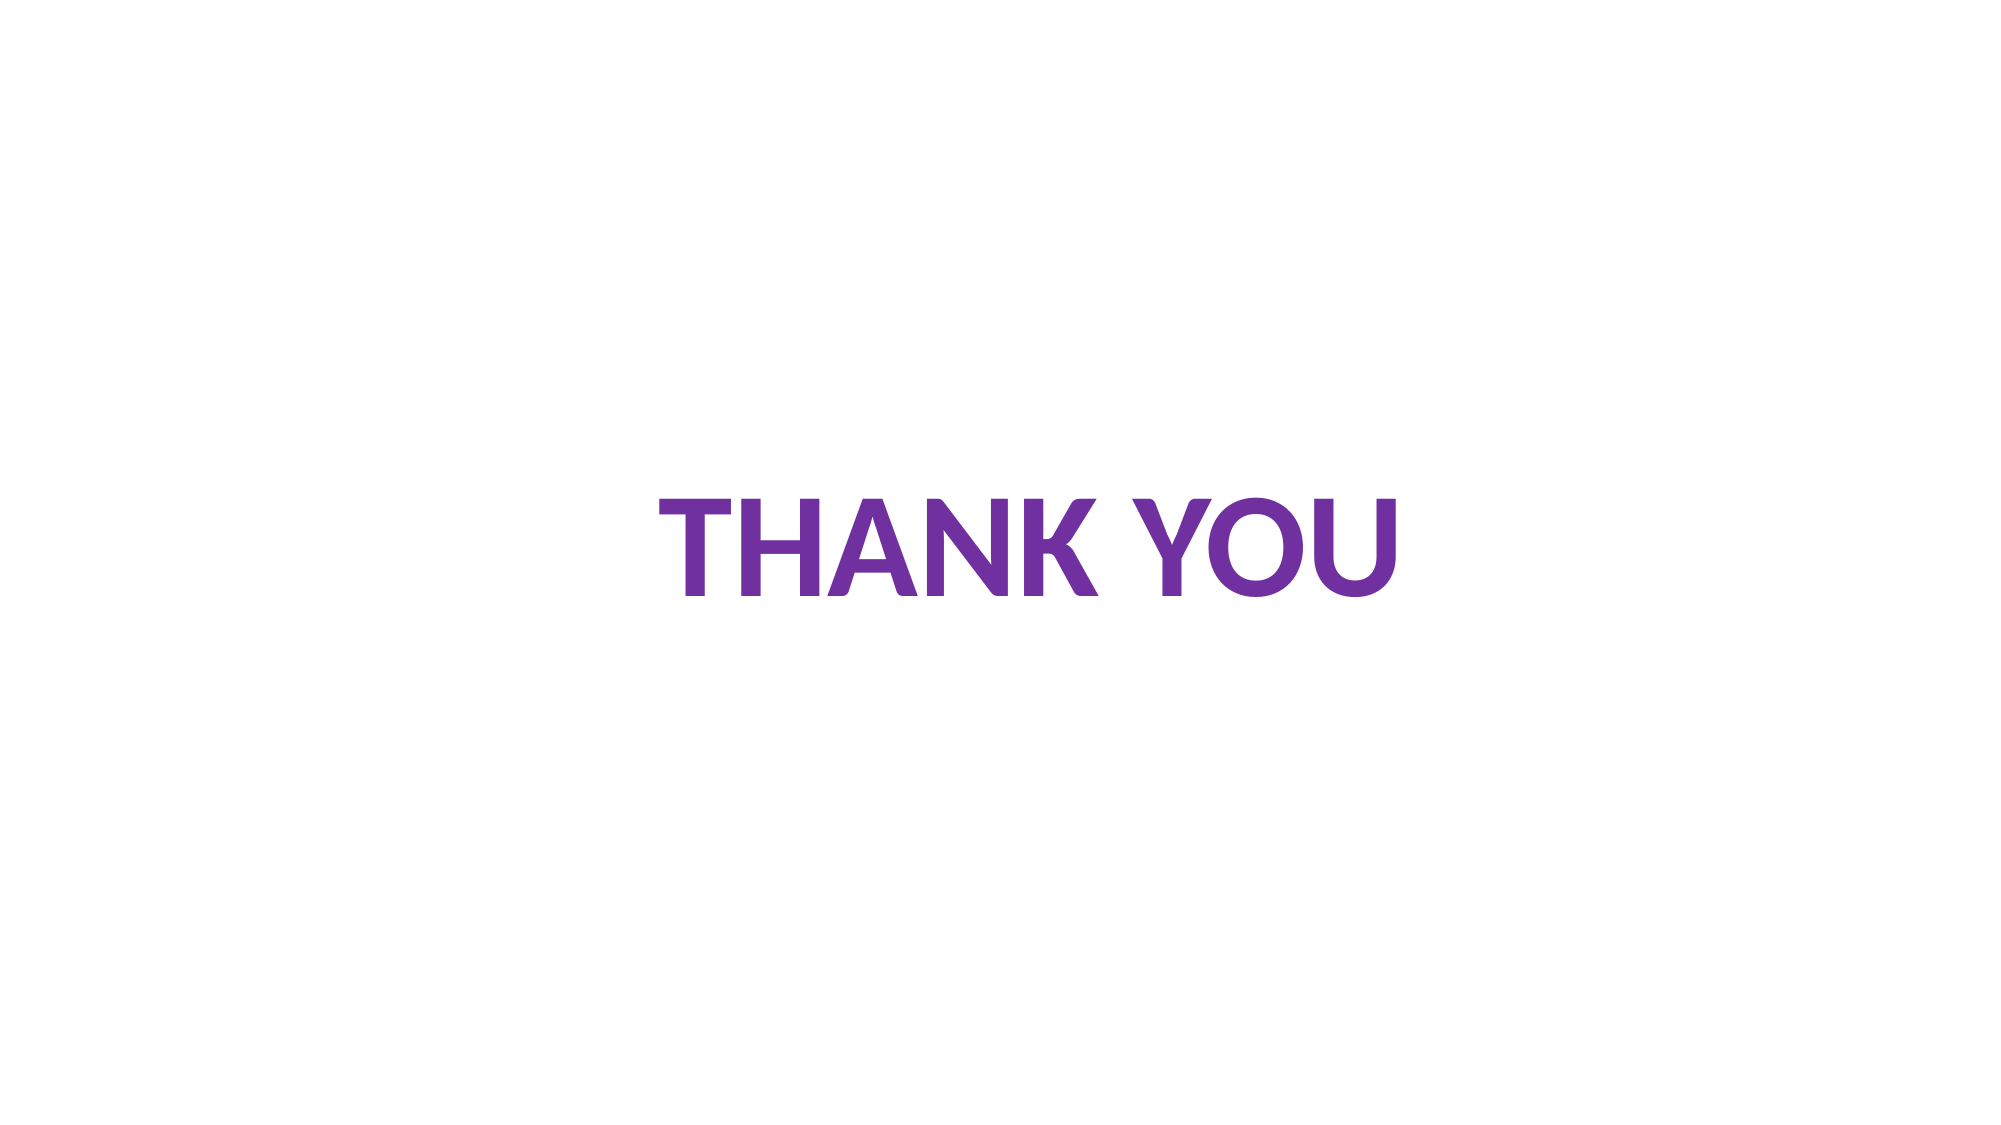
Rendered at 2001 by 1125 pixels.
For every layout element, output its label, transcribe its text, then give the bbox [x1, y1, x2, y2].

list THANK YOU [137, 299, 1863, 1014]
